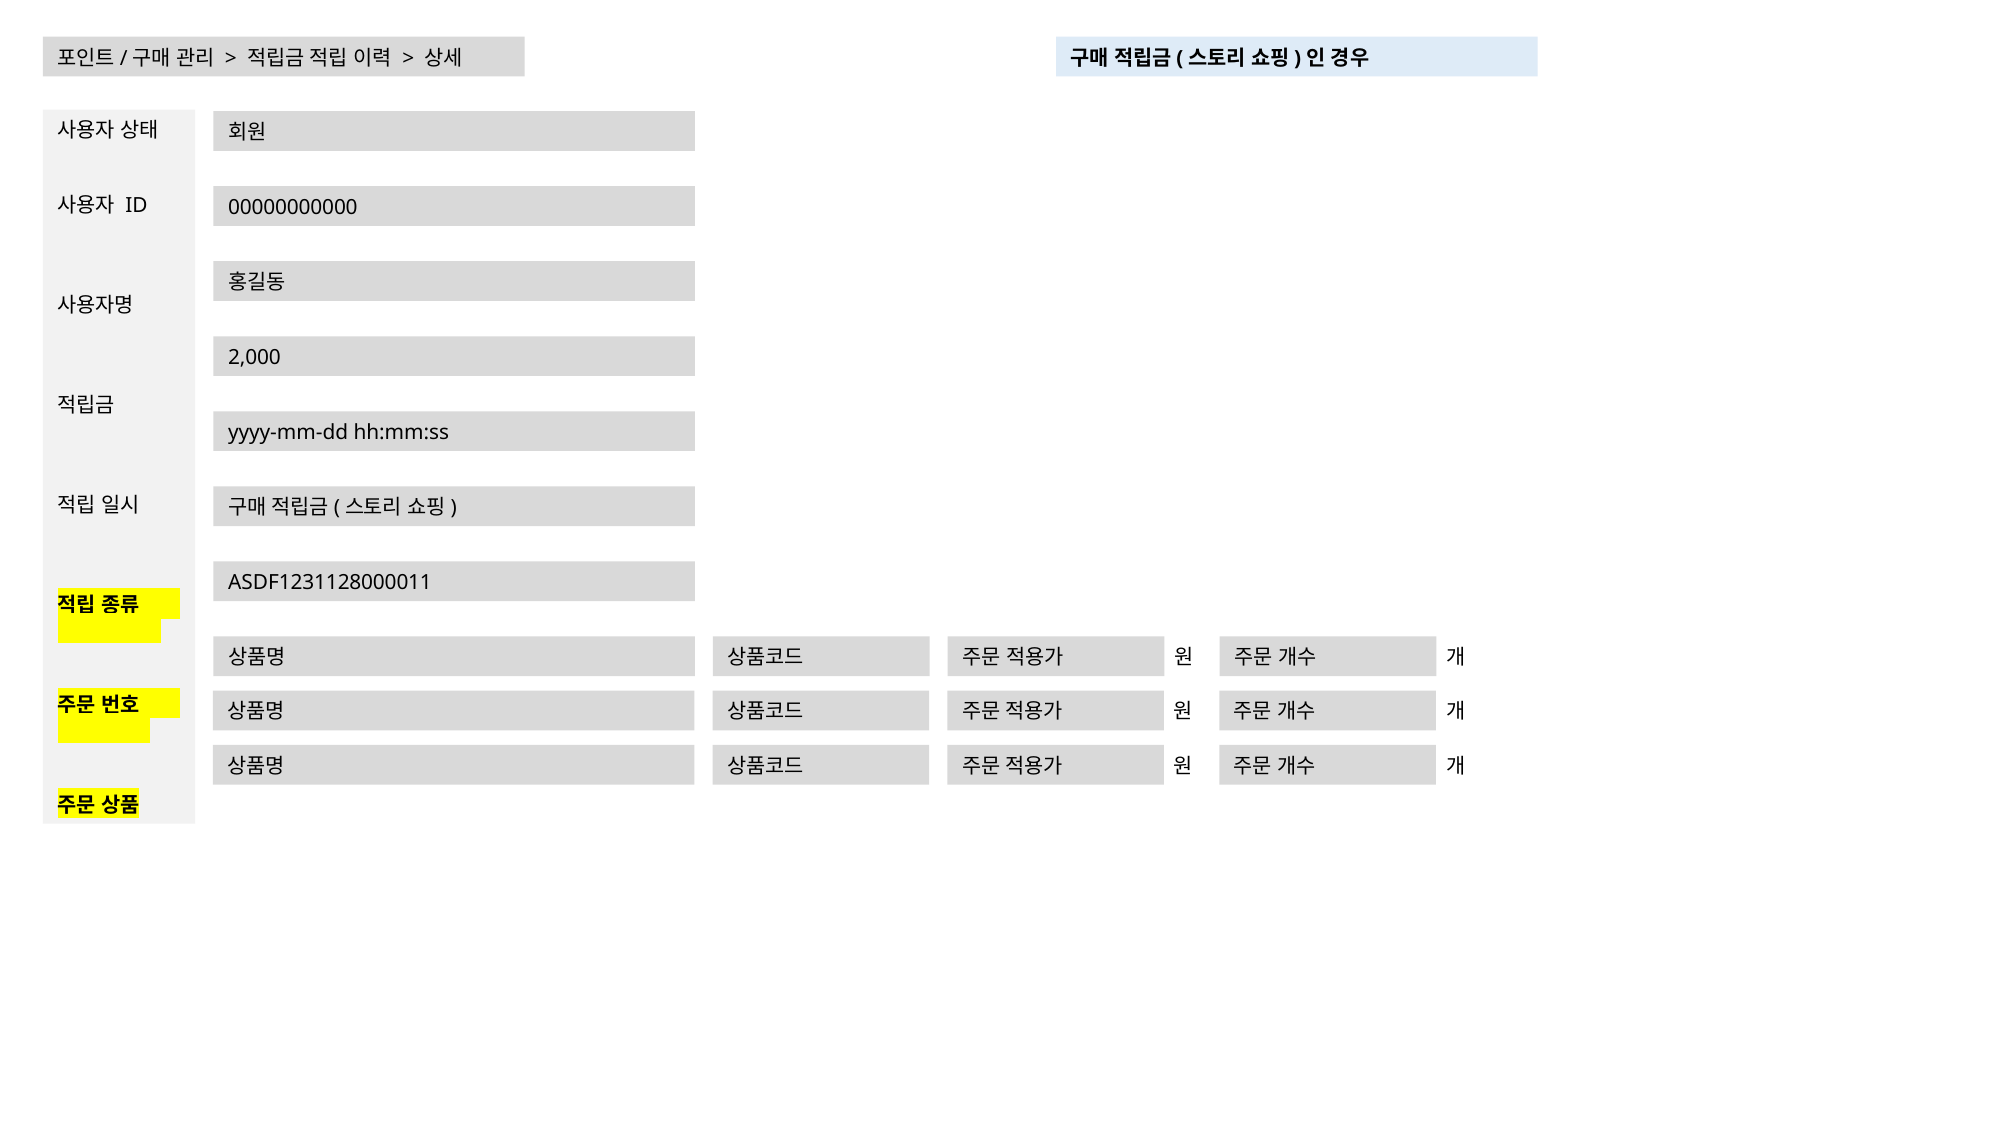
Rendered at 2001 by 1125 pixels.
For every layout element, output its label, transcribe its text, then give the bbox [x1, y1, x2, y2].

text_box 주문 개수 [1219, 690, 1431, 731]
text_box 개 [1431, 690, 1482, 731]
text_box 원 [1158, 744, 1210, 785]
text_box ASDF1231128000011 [213, 561, 695, 602]
text_box 원 [1158, 690, 1210, 731]
text_box 00000000000 [213, 186, 695, 226]
text_box 주문 적용가 [947, 636, 1159, 677]
text_box 주문 적용가 [947, 744, 1158, 785]
text_box 구매 적립금(스토리 쇼핑) [213, 486, 695, 527]
text_box 주문 적용가 [947, 690, 1158, 731]
text_box 2,000 [213, 336, 695, 376]
text_box 상품명 [213, 636, 695, 677]
text_box 홍길동 [213, 261, 695, 301]
text_box 주문 개수 [1219, 636, 1431, 677]
text_box 주문 개수 [1219, 744, 1431, 785]
text_box yyyy-mm-dd hh:mm:ss [213, 411, 695, 451]
text_box 원 [1159, 636, 1210, 677]
text_box 상품코드 [712, 744, 930, 785]
text_box 상품명 [212, 744, 695, 785]
text_box 개 [1431, 744, 1482, 785]
text_box 포인트/구매 관리 > 적립금 적립 이력 > 상세 [42, 36, 525, 77]
text_box 상품명 [212, 690, 695, 731]
text_box 구매 적립금(스토리 쇼핑)인 경우 [1056, 36, 1538, 77]
text_box 개 [1431, 636, 1483, 677]
text_box 사용자 상태 사용자 ID 사용자명 적립금 적립 일시 적립 종류 주문 번호 주문 상품 [42, 109, 196, 824]
text_box 회원 [213, 111, 695, 151]
text_box 상품코드 [712, 636, 930, 677]
text_box 상품코드 [712, 690, 930, 731]
